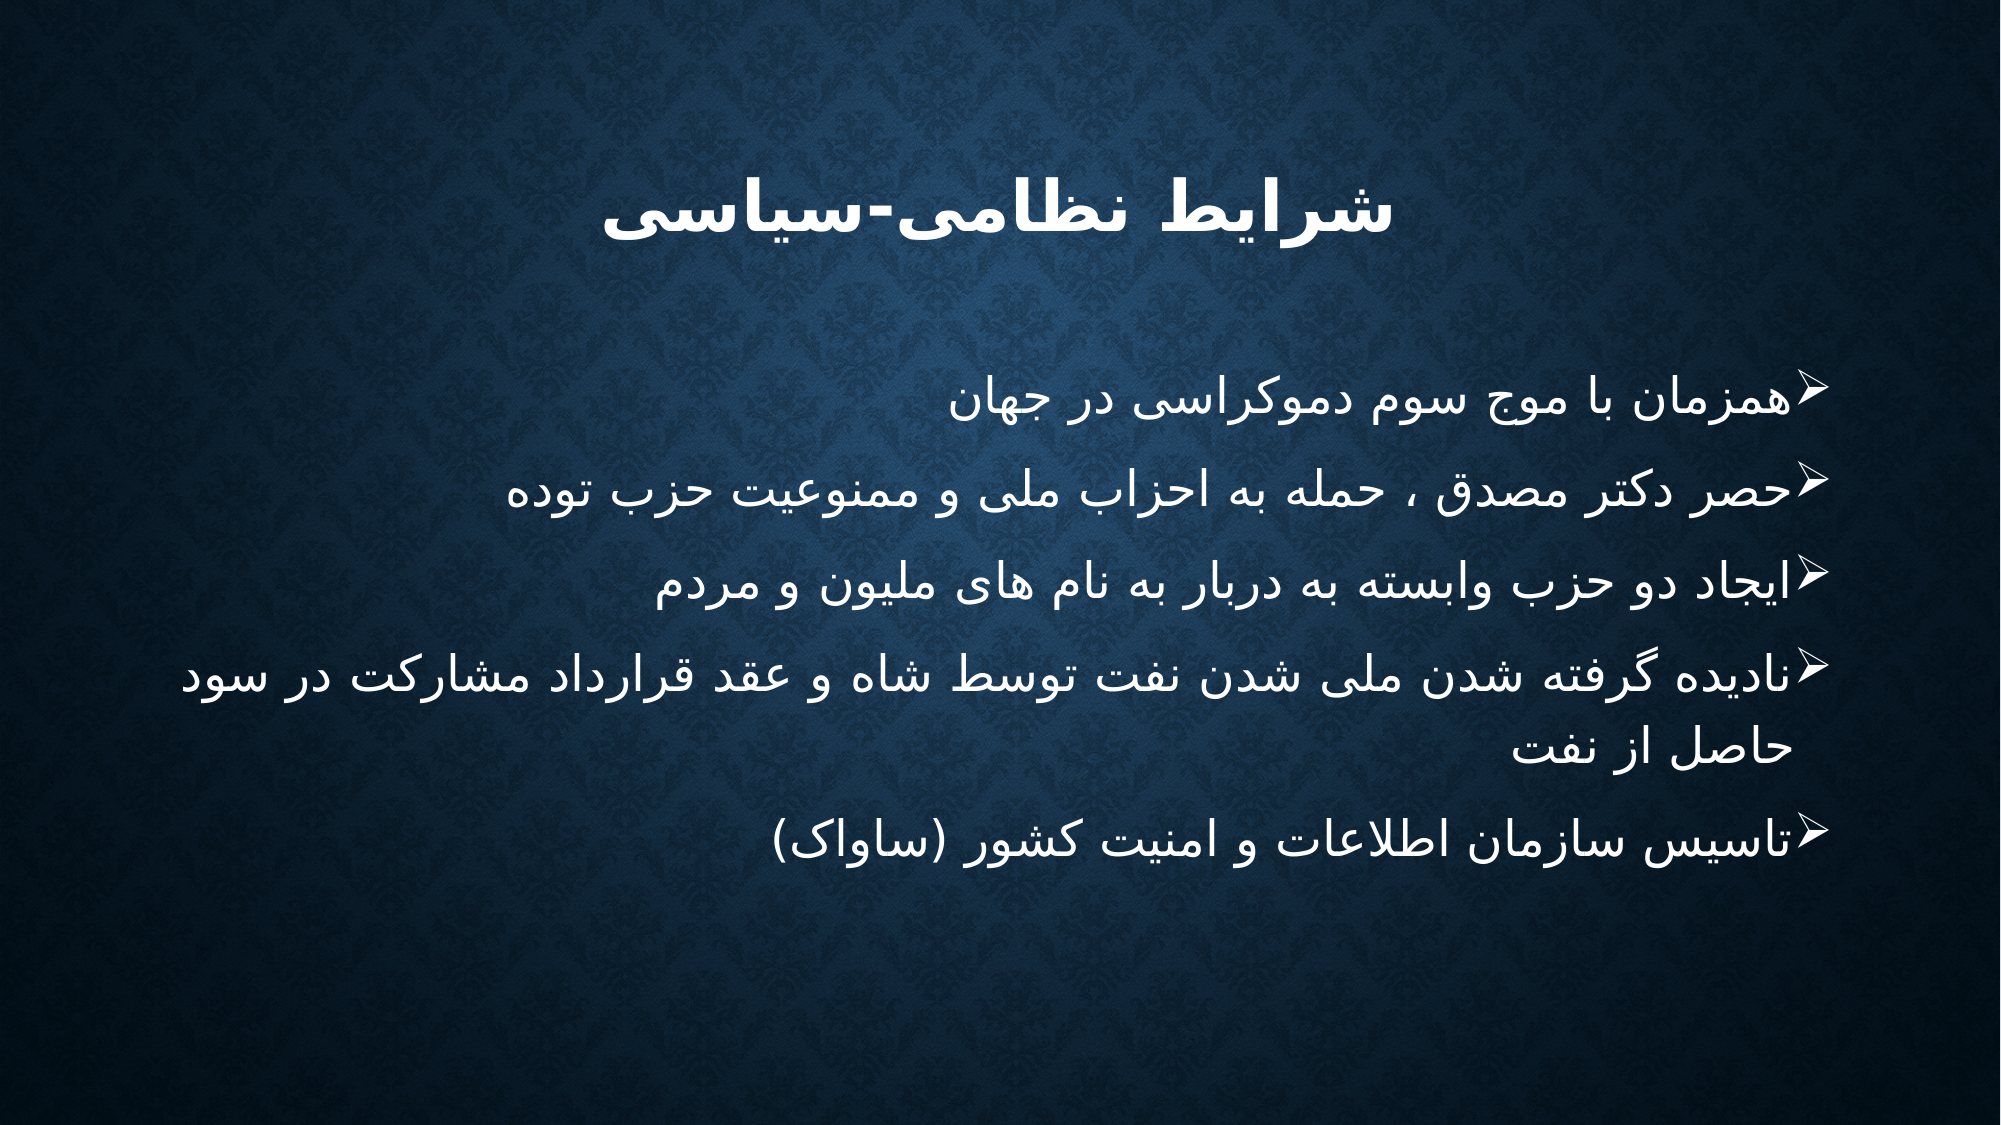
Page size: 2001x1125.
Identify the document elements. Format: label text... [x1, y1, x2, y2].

list همزمان با موج سوم دموکراسی در جهان حصر دکتر مصدق ، حمله به احزاب ملی و ممنوعیت حزب توده ایجاد دو حزب وابسته به دربار به نام های ملیون و مردم نادیده گرفته شدن ملی شدن نفت توسط شاه و عقد قرارداد مشارکت در سود حاصل از نفت تاسیس سازمان اطلاعات و امنیت کشور (ساواک) [149, 343, 1849, 950]
title شرایط نظامی-سیاسی [149, 99, 1849, 318]
